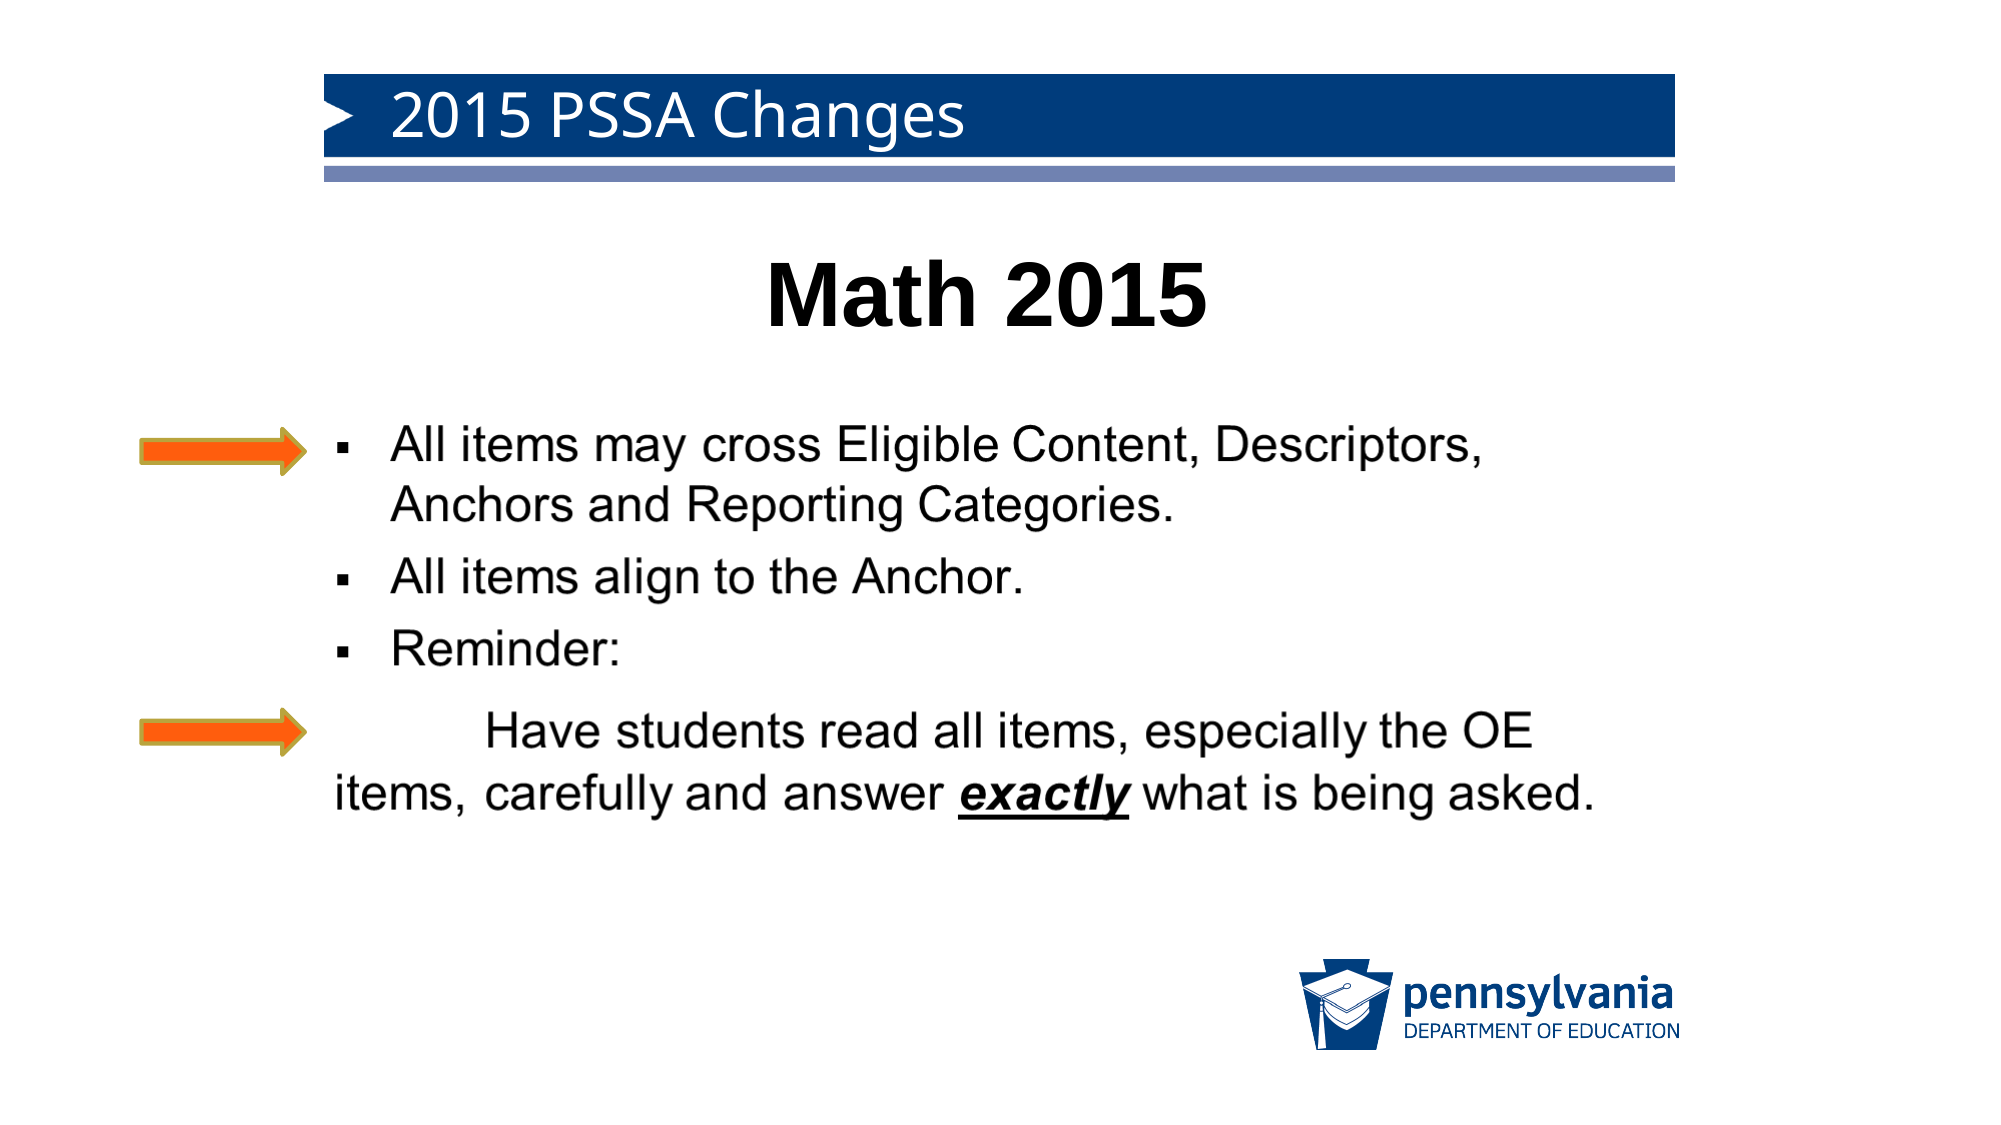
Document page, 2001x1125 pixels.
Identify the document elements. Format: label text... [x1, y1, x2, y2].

picture [324, 74, 1676, 182]
text_box [139, 426, 299, 477]
text_box [139, 707, 299, 757]
picture [304, 398, 1679, 1081]
text_box Math 2015 [349, 232, 1625, 348]
